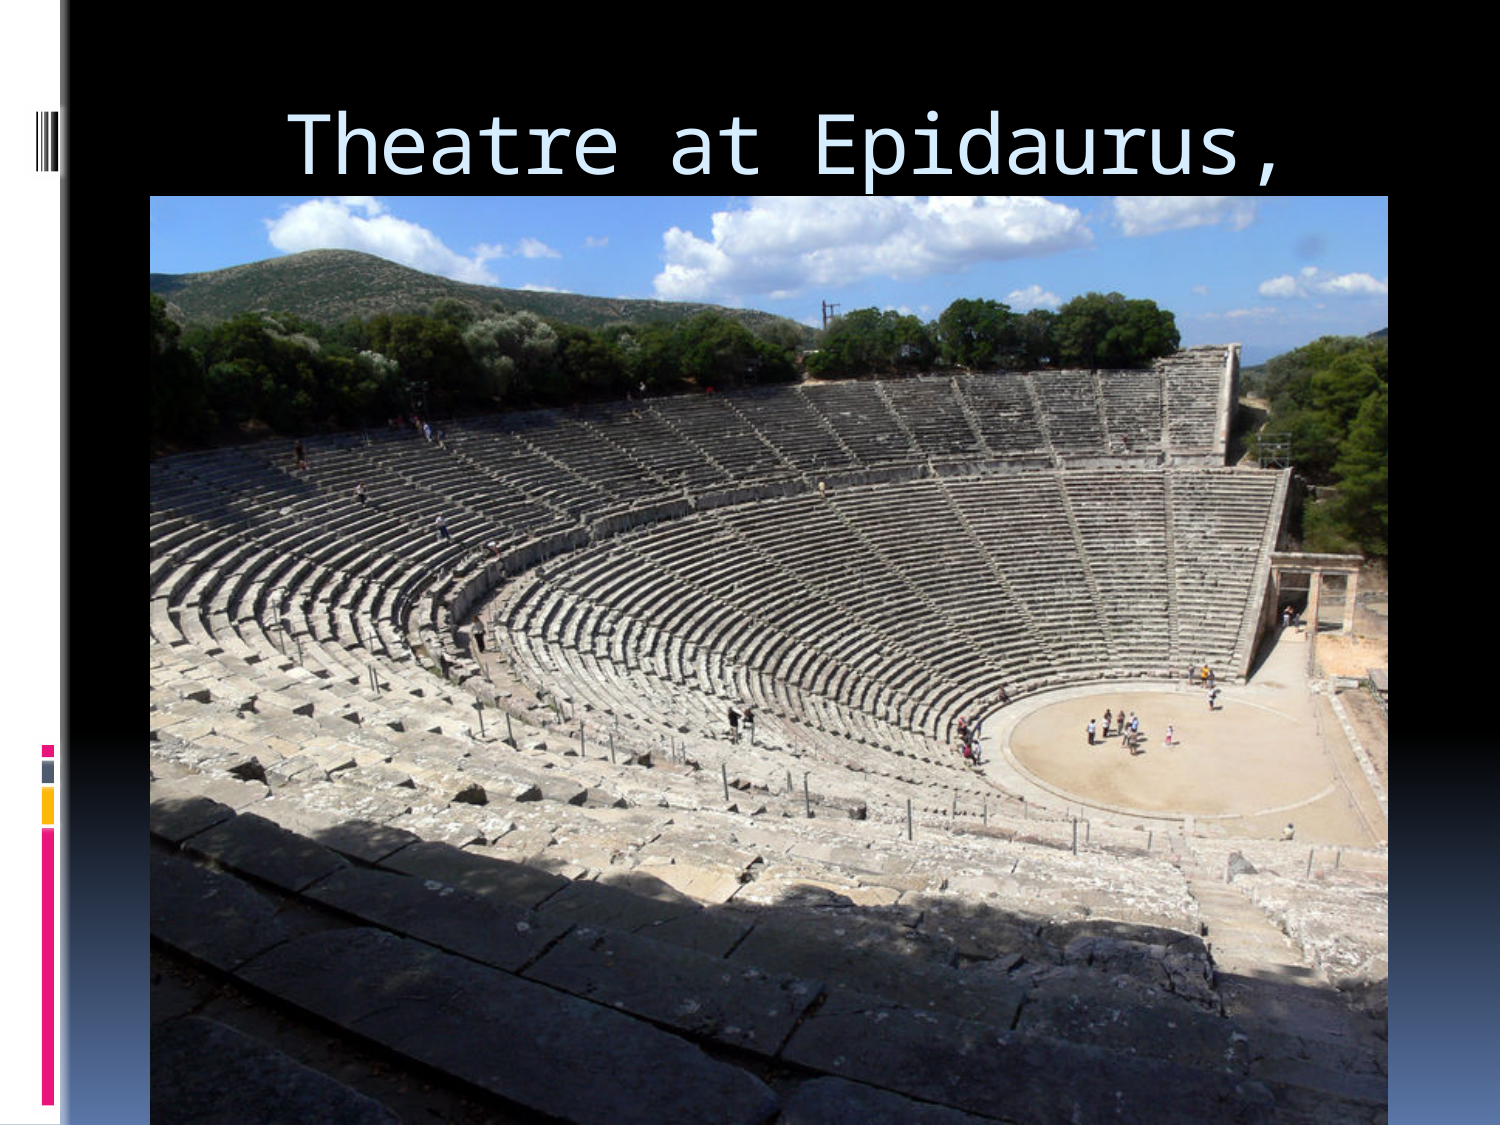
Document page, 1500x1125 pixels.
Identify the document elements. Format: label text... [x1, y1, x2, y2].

picture [149, 196, 1388, 1125]
title Theatre at Epidaurus, 14000 [150, 83, 1425, 234]
